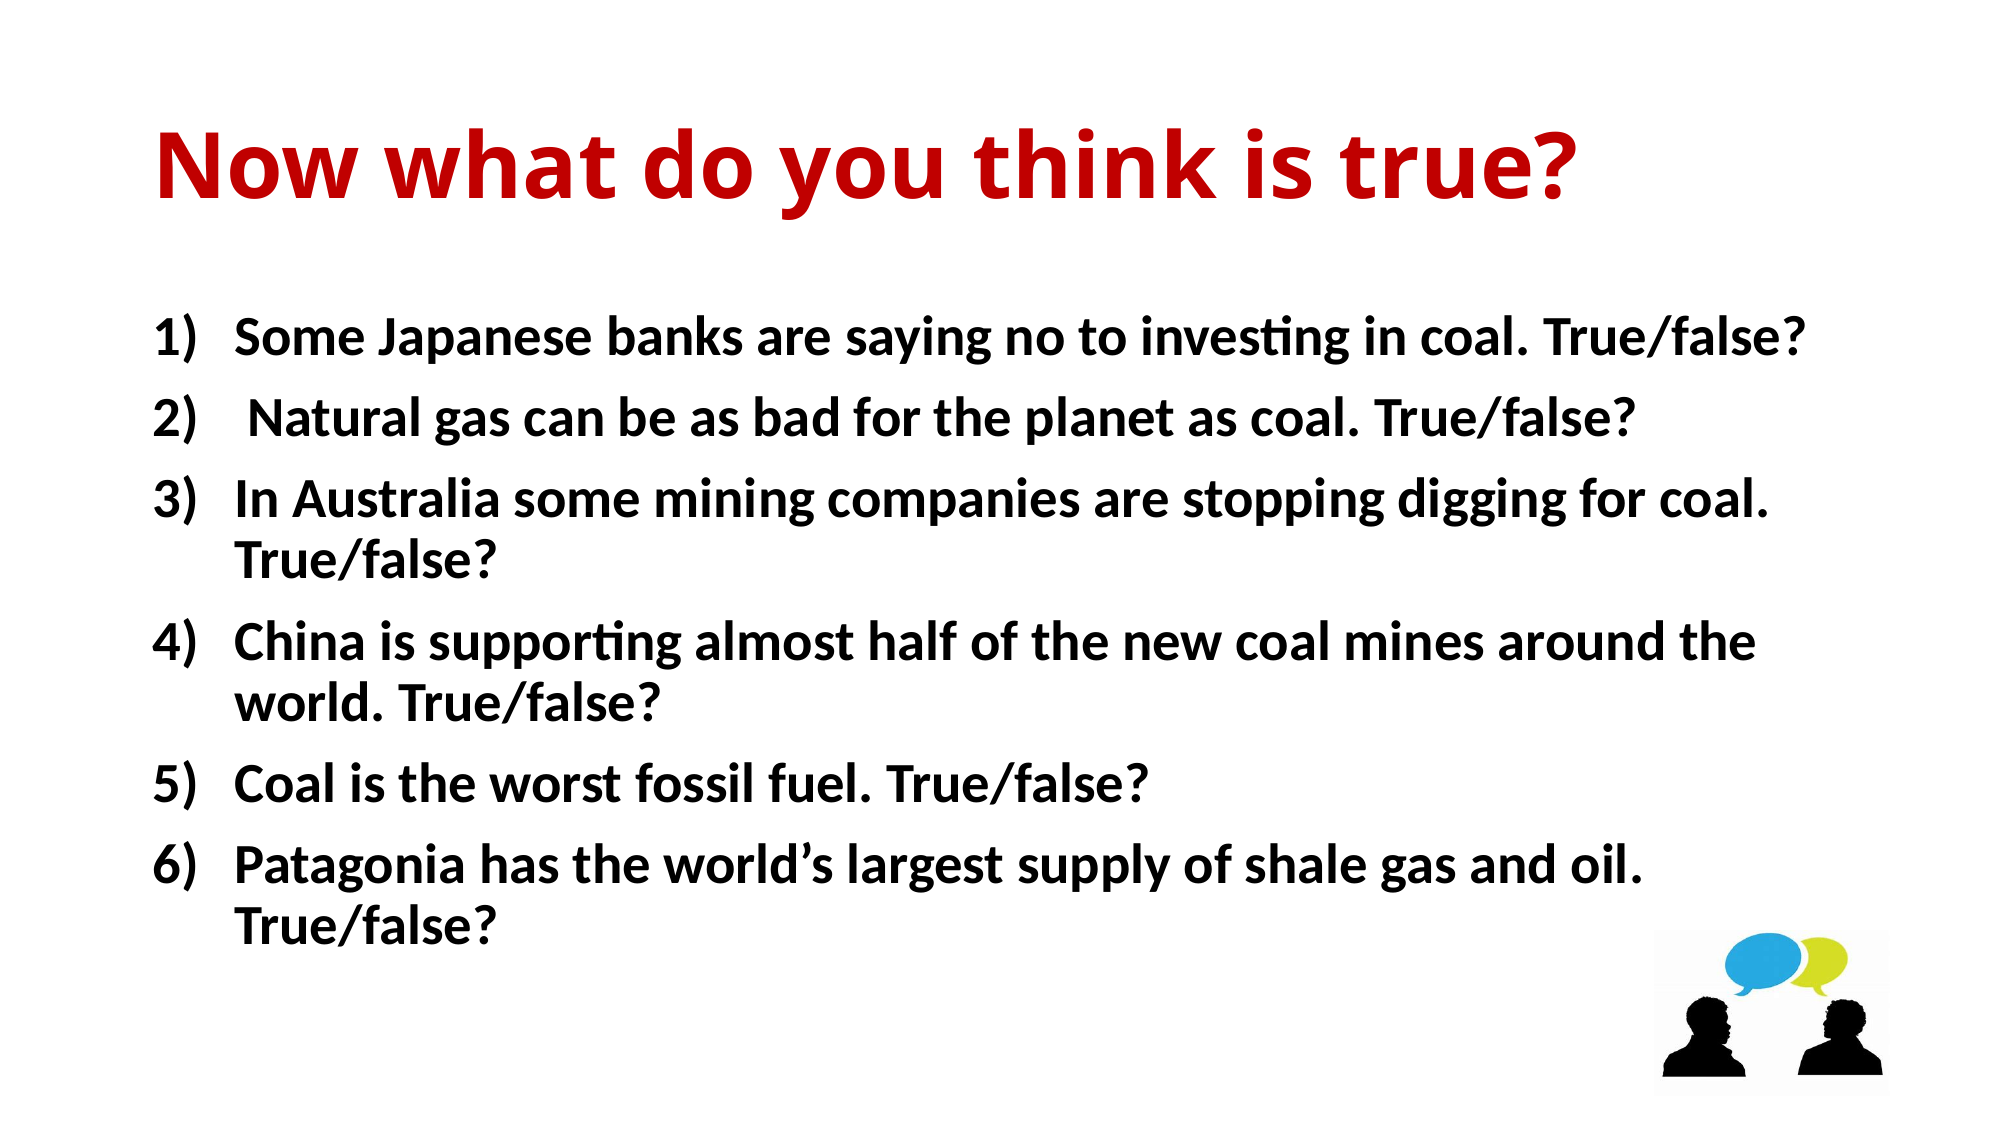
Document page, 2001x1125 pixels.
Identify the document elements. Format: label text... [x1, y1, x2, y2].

list Some Japanese banks are saying no to investing in coal. True/false? Natural gas can be as bad for the planet as coal. True/false? In Australia some mining companies are stopping digging for coal. True/false? China is supporting almost half of the new coal mines around the world. True/false? Coal is the worst fossil fuel. True/false? Patagonia has the world’s largest supply of shale gas and oil. True/false? [137, 299, 1863, 1014]
picture [1654, 930, 1890, 1097]
title Now what do you think is true? [137, 59, 1863, 278]
